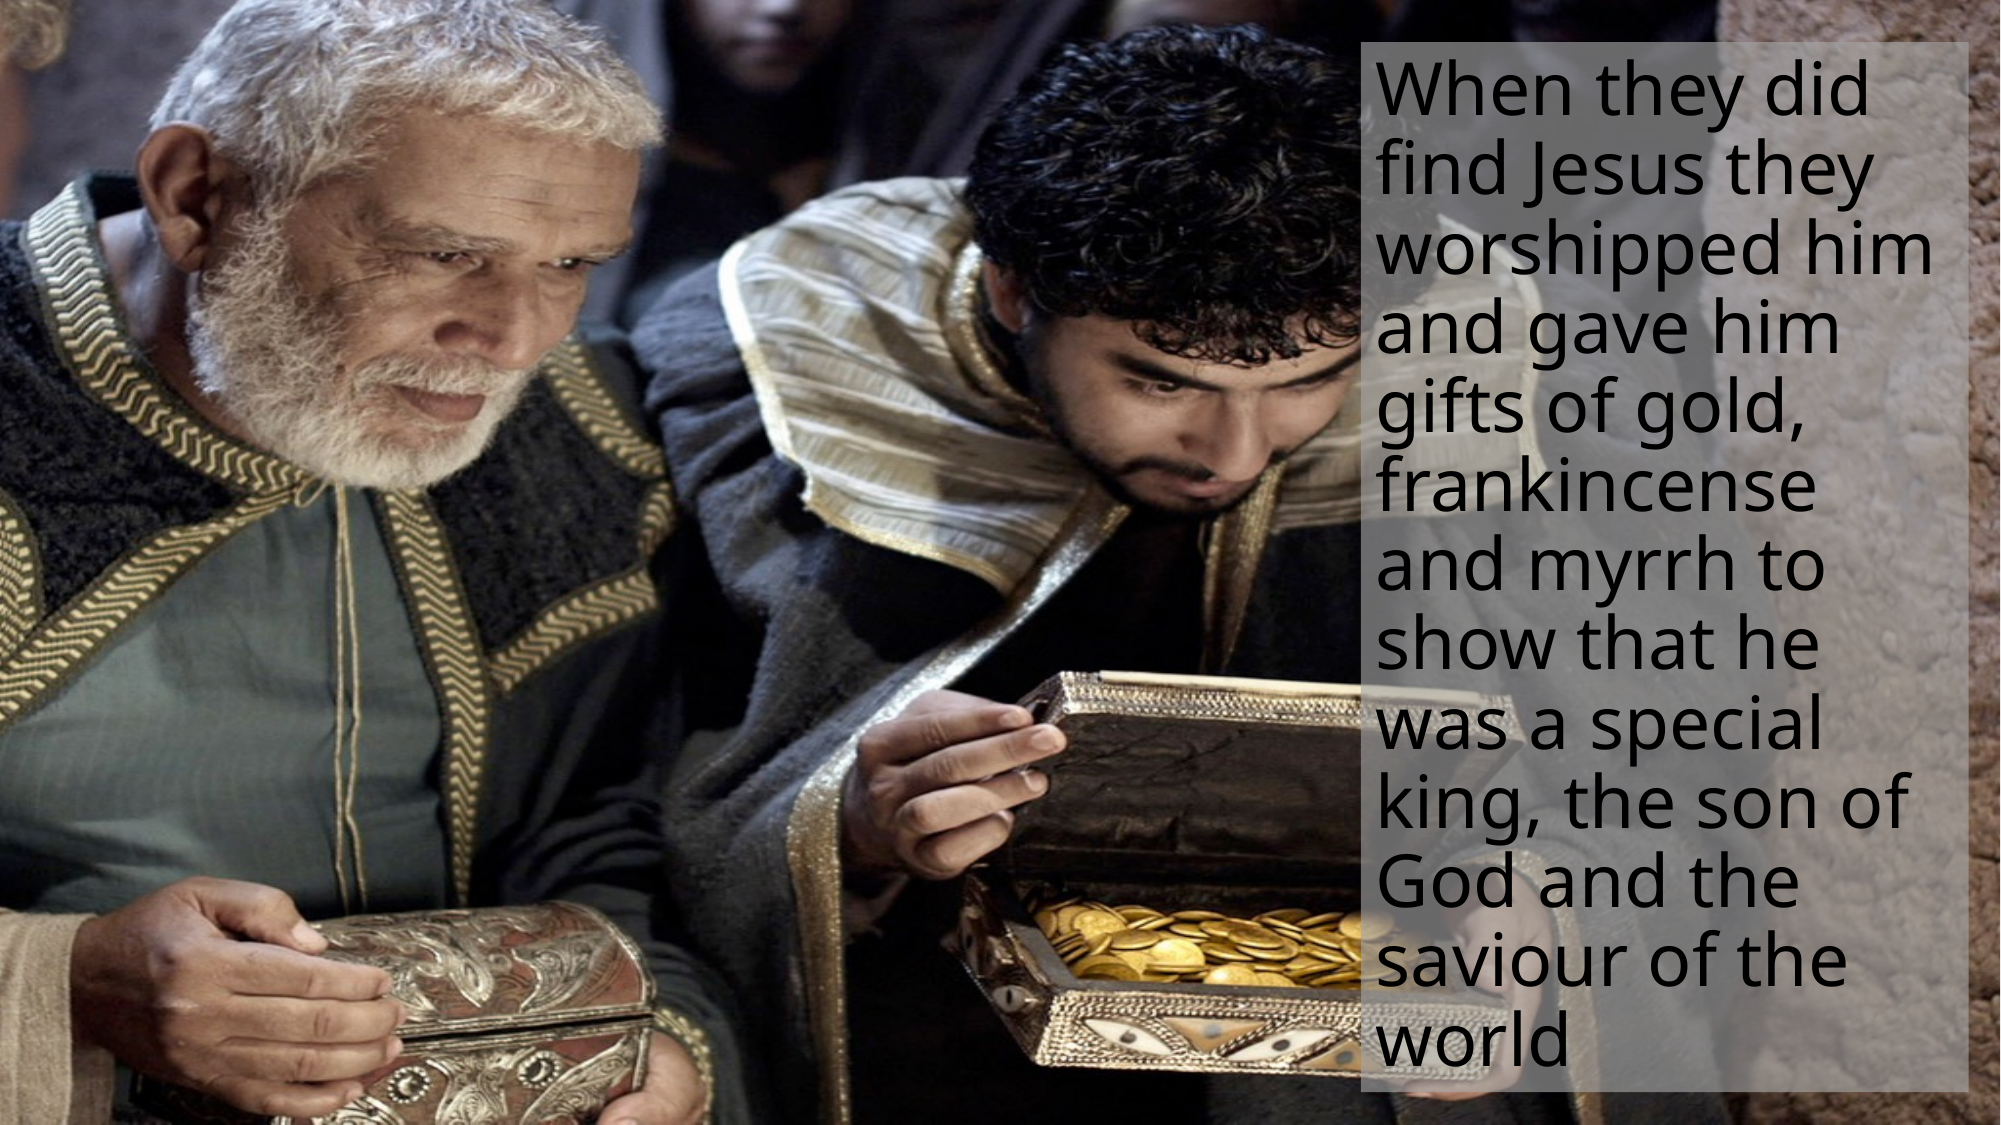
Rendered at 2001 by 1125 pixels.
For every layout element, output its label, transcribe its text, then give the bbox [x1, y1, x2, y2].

title When they did find Jesus they worshipped him and gave him gifts of gold, frankincense and myrrh to show that he was a special king, the son of God and the saviour of the world [1360, 42, 1969, 1093]
picture [0, 0, 2001, 1125]
